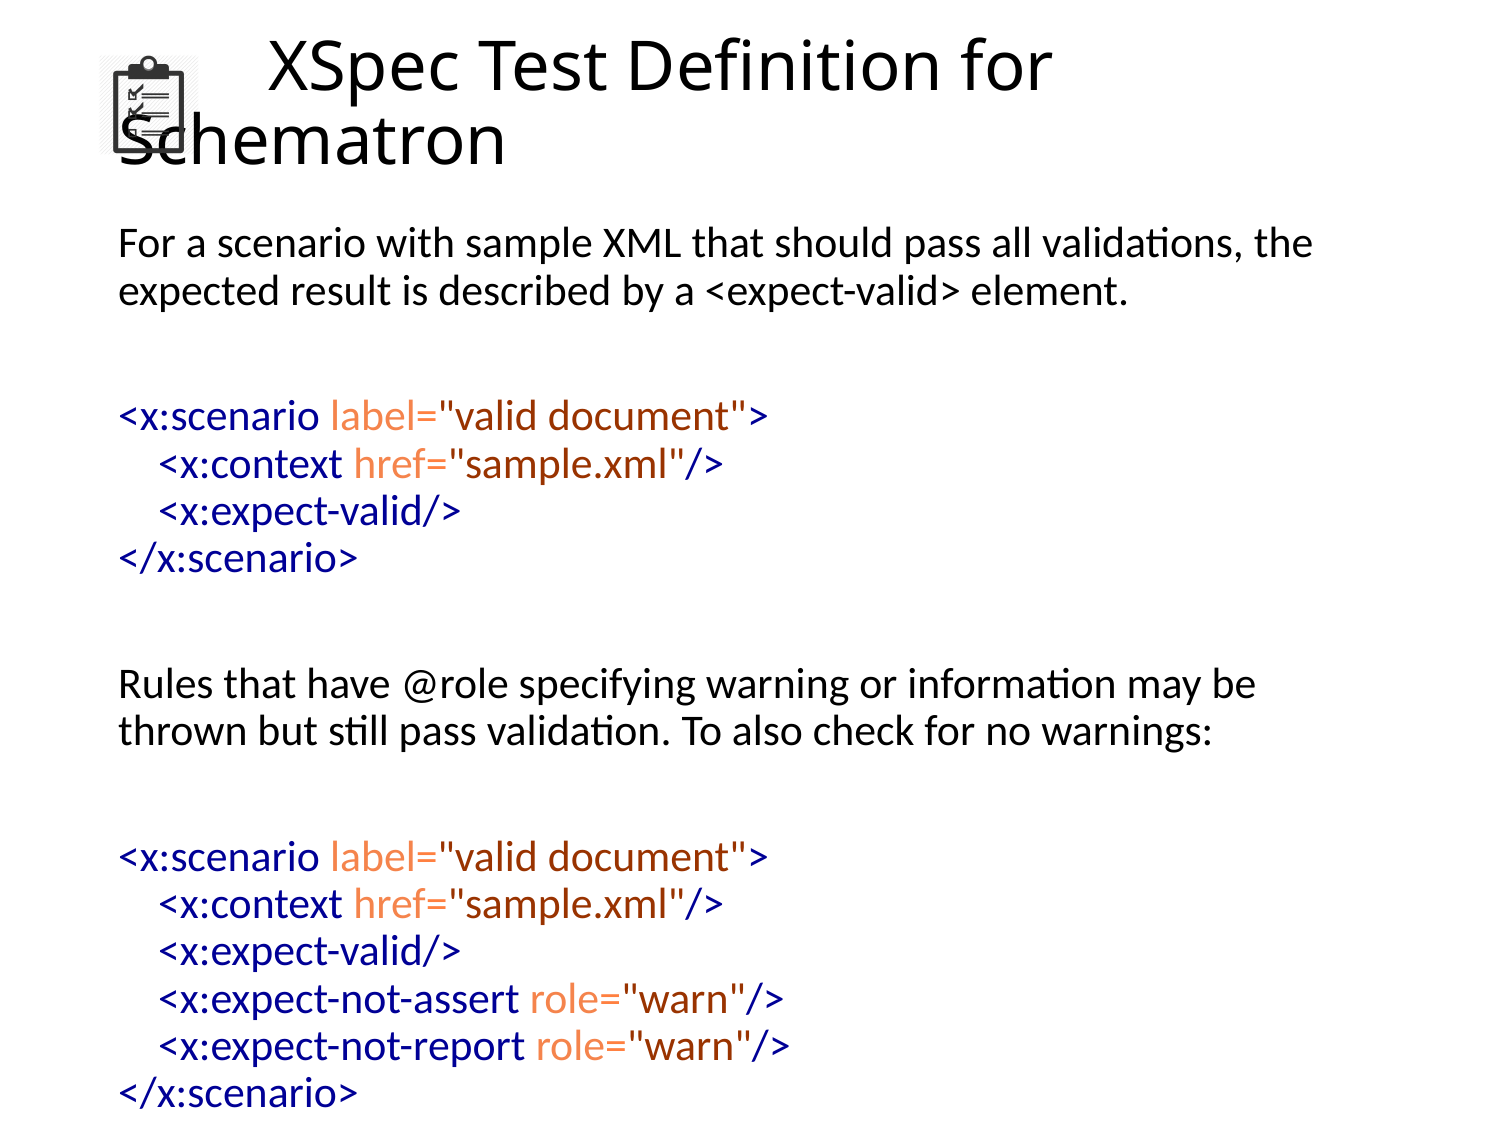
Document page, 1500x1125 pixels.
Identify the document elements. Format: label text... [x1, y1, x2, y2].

picture [98, 54, 199, 155]
list For a scenario with sample XML that should pass all validations, the expected result is described by a <expect-valid> element. <x:scenario label="valid document"> <x:context href="sample.xml"/> <x:expect-valid/> </x:scenario> Rules that have @role specifying warning or information may be thrown but still pass validation. To also check for no warnings: <x:scenario label="valid document"> <x:context href="sample.xml"/> <x:expect-valid/> <x:expect-not-assert role="warn"/> <x:expect-not-report role="warn"/> </x:scenario> [103, 212, 1397, 1125]
title XSpec Test Definition for Schematron [199, 59, 1397, 150]
